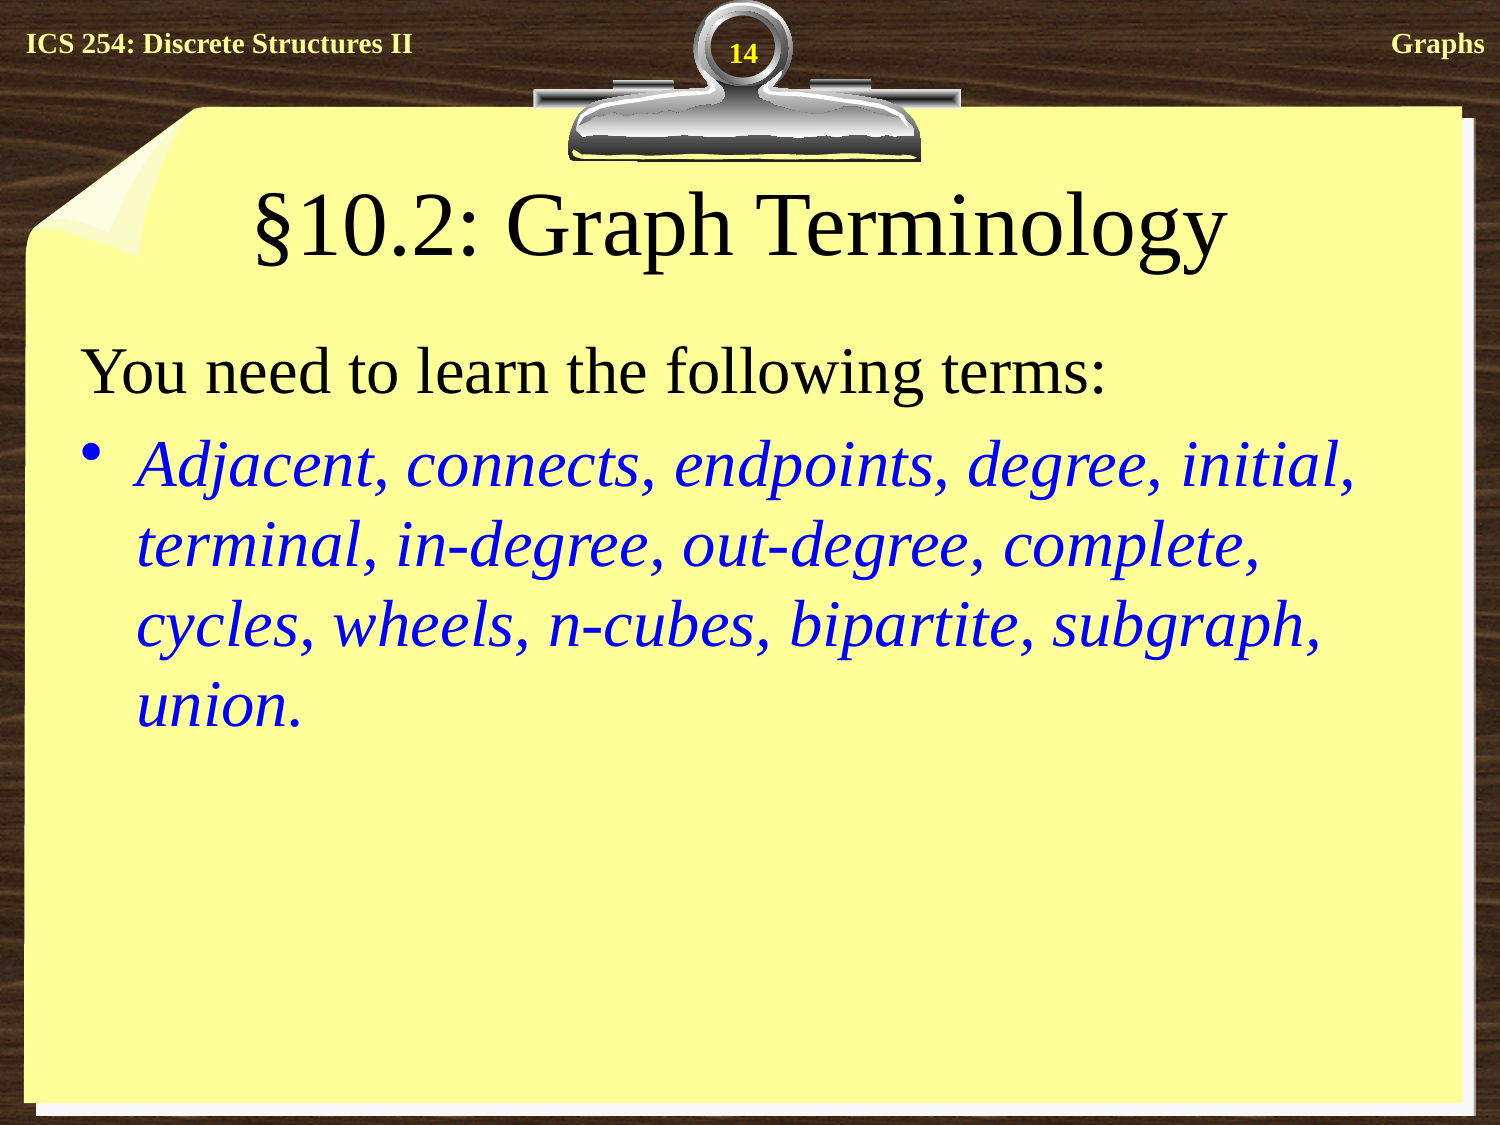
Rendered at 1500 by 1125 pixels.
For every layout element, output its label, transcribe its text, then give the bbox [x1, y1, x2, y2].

title §10.2: Graph Terminology [77, 125, 1403, 313]
slide_number 14 [394, 18, 774, 84]
picture [673, 84, 708, 89]
picture [0, 0, 1500, 1125]
list You need to learn the following terms: Adjacent, connects, endpoints, degree, initial, terminal, in-degree, out-degree, complete, cycles, wheels, n-cubes, bipartite, subgraph, union. [64, 318, 1405, 975]
